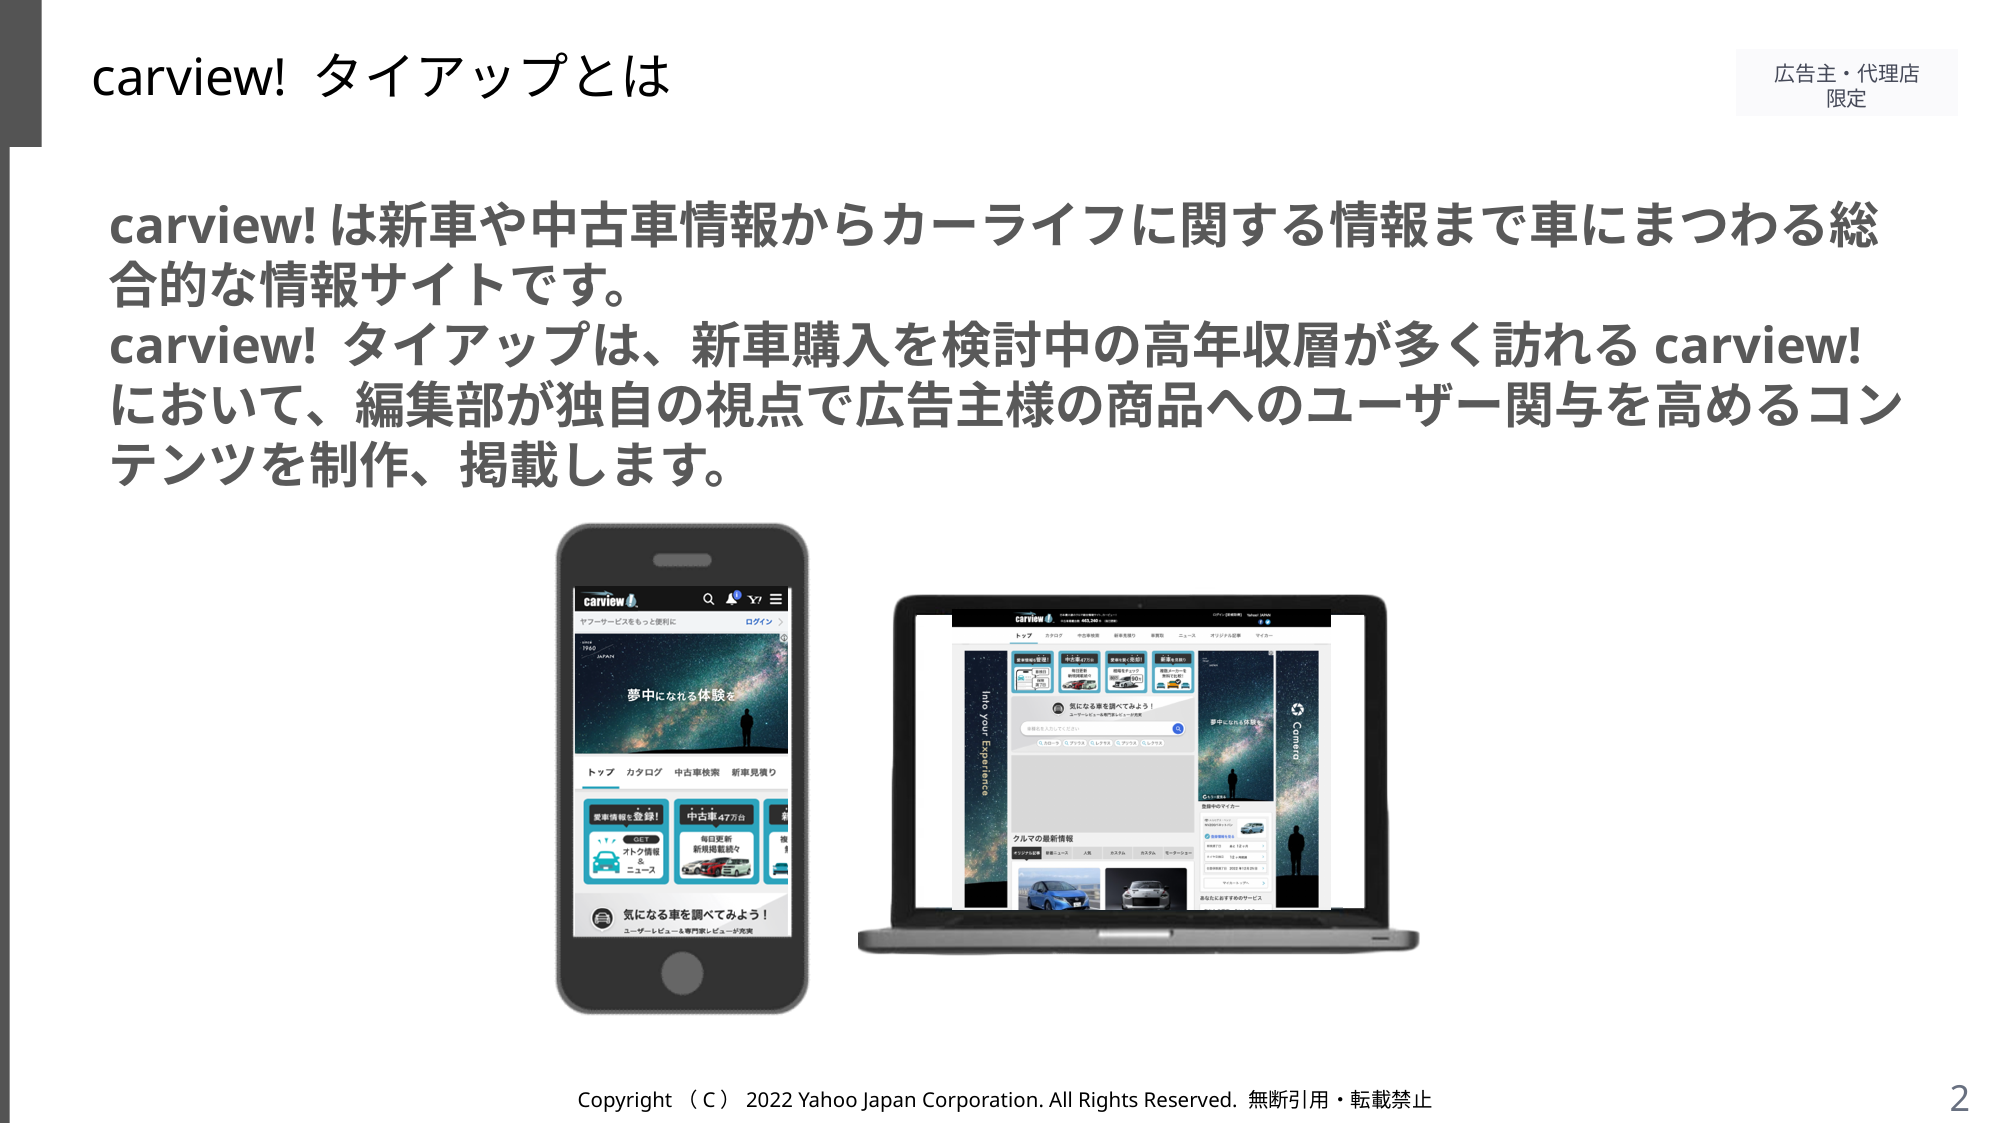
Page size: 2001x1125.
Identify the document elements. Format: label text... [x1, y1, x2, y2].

picture [547, 514, 817, 1023]
picture [857, 585, 1426, 958]
footer Copyright（C）2022 Yahoo Japan Corporation. All Rights Reserved. 無断引用・転載禁止 [562, 1079, 1479, 1123]
title carview! タイアップとは [76, 30, 1691, 118]
text_box carview!は新車や中古車情報からカーライフに関する情報まで車にまつわる総合的な情報サイトです。 carview! タイアップは、新車購入を検討中の高年収層が多く訪れるcarview! において、編集部が独自の視点で広告主様の商品へのユーザー関与を高めるコンテンツを制作、掲載します。 [90, 184, 1932, 1074]
